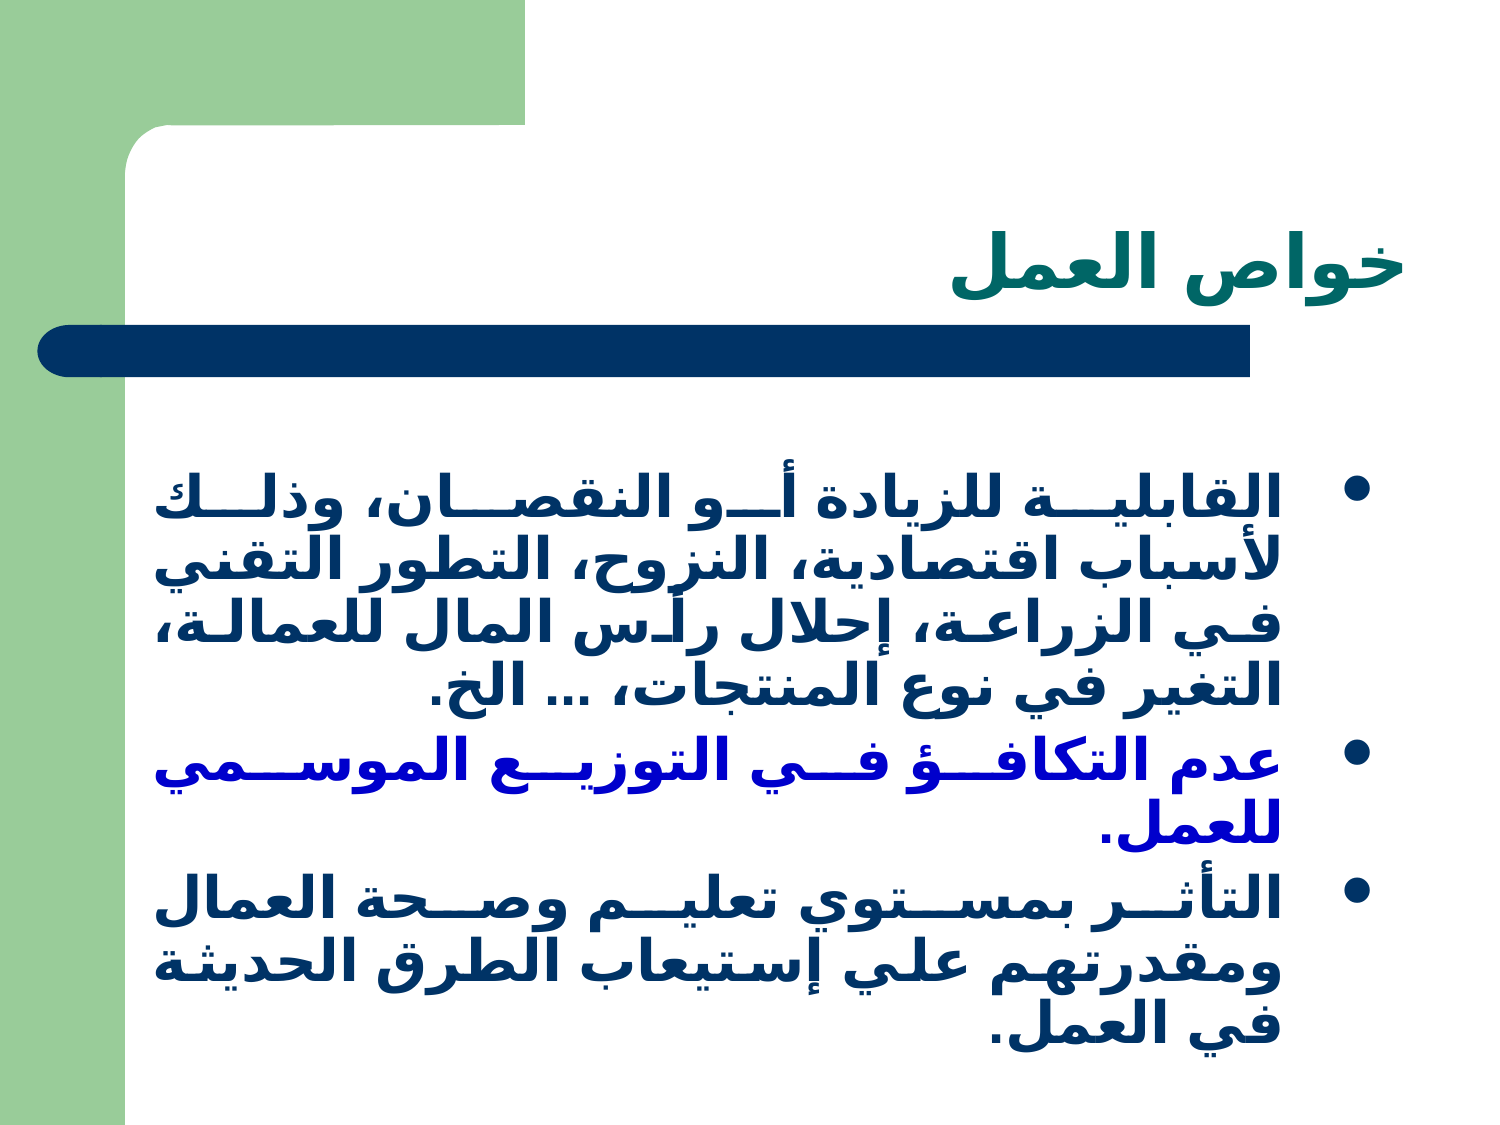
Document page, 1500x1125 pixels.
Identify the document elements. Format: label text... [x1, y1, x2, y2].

list القابلية للزيادة أو النقصان، وذلك لأسباب اقتصادية، النزوح، التطور التقني في الزراعة، إحلال رأس المال للعمالة، التغير في نوع المنتجات، ... الخ. عدم التكافؤ في التوزيع الموسمي للعمل. التأثر بمستوي تعليم وصحة العمال ومقدرتهم علي إستيعاب الطرق الحديثة في العمل. [137, 387, 1400, 999]
title خواص العمل [124, 124, 1426, 313]
